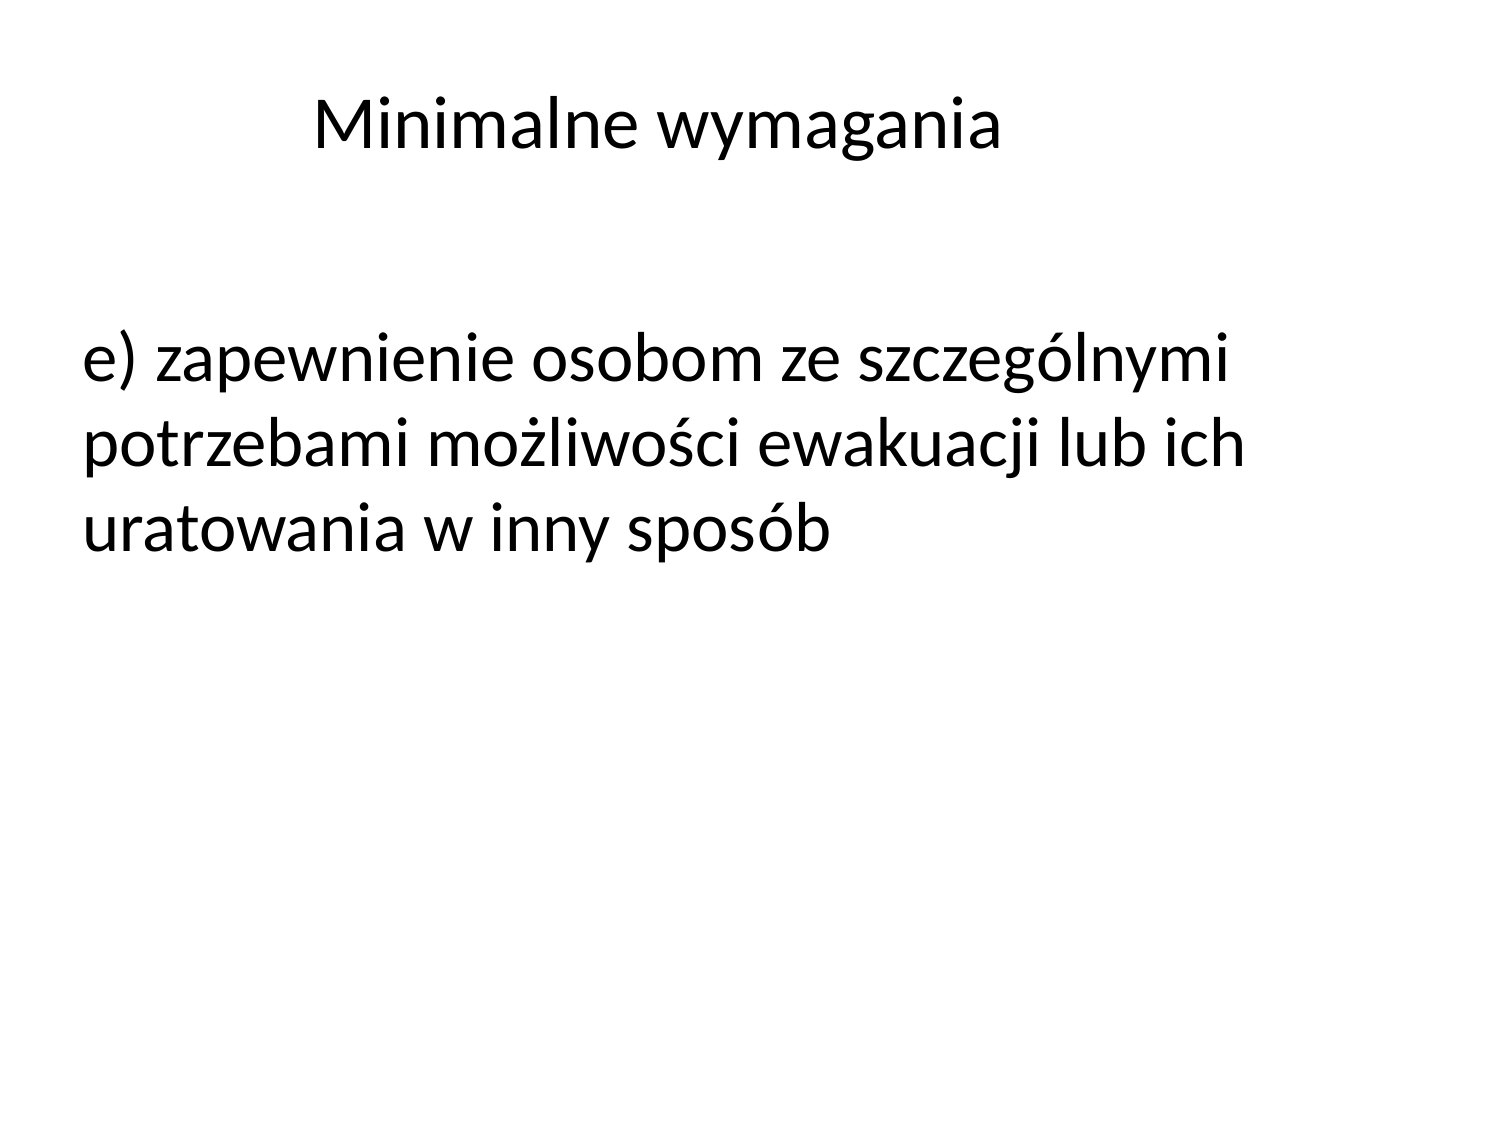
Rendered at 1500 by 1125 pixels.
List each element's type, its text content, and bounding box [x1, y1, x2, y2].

list e) zapewnienie osobom ze szczególnymi potrzebami możliwości ewakuacji lub ich uratowania w inny sposób [74, 302, 1426, 1111]
title Minimalne wymagania [303, 52, 1500, 185]
